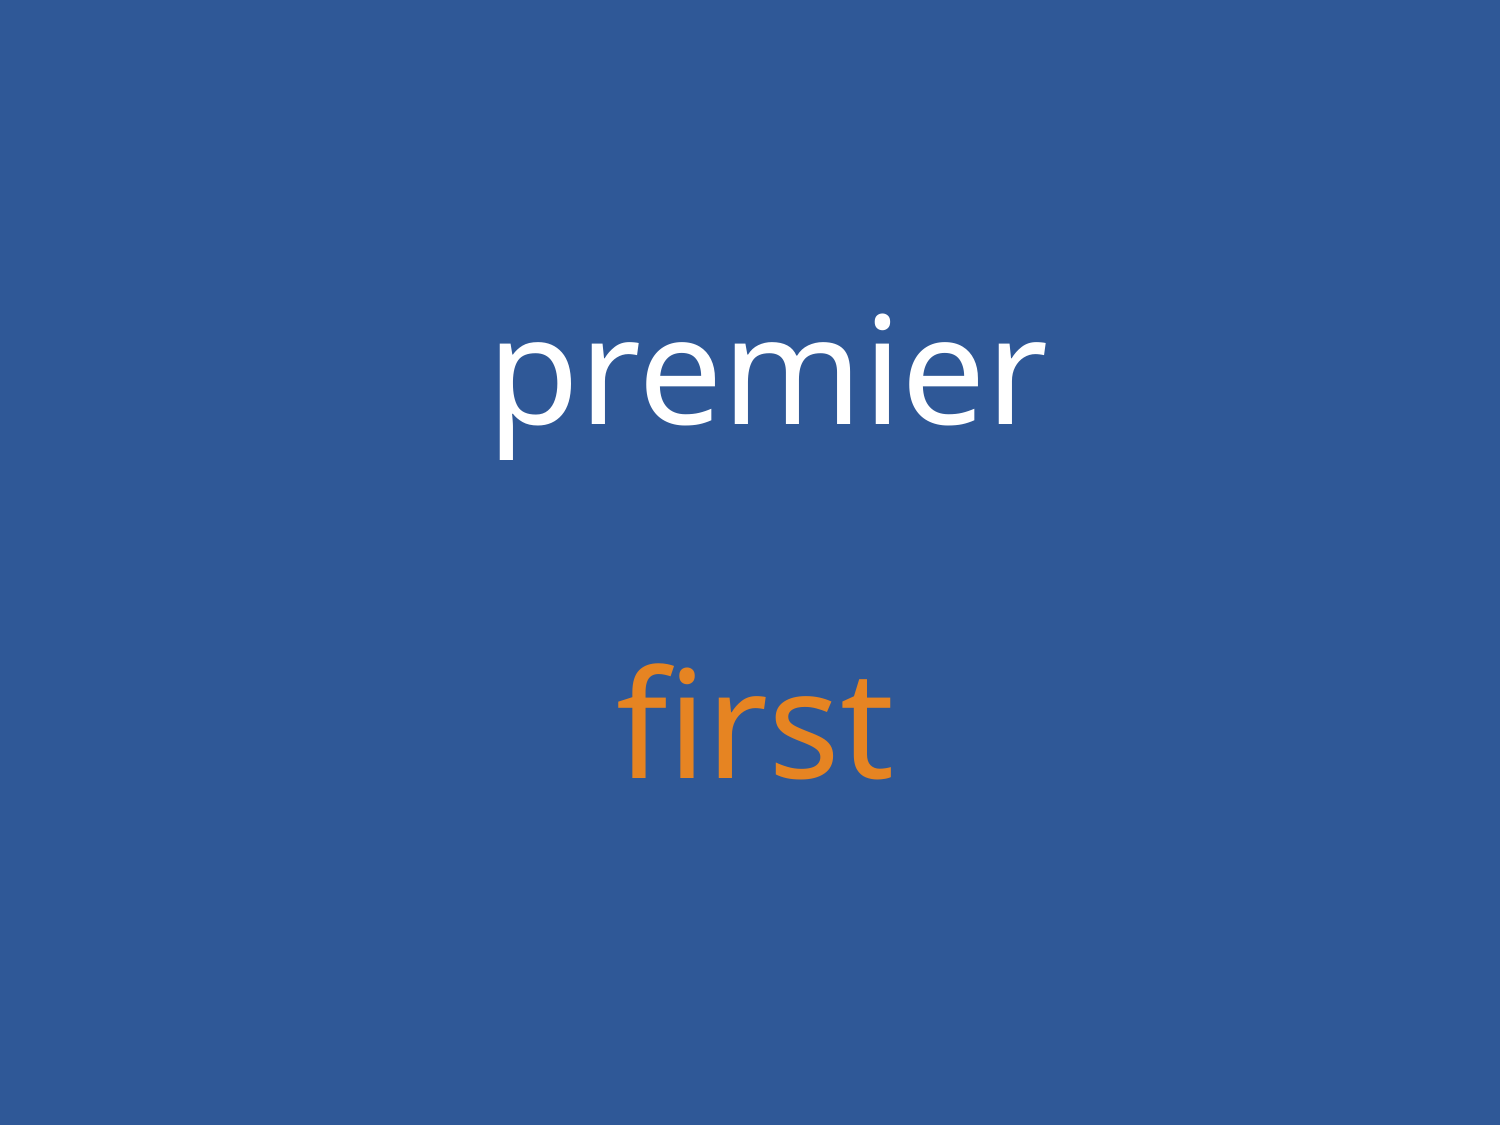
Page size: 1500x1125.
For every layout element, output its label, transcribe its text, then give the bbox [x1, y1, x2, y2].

text_box premier [301, 267, 1235, 462]
text_box first [301, 621, 1211, 817]
